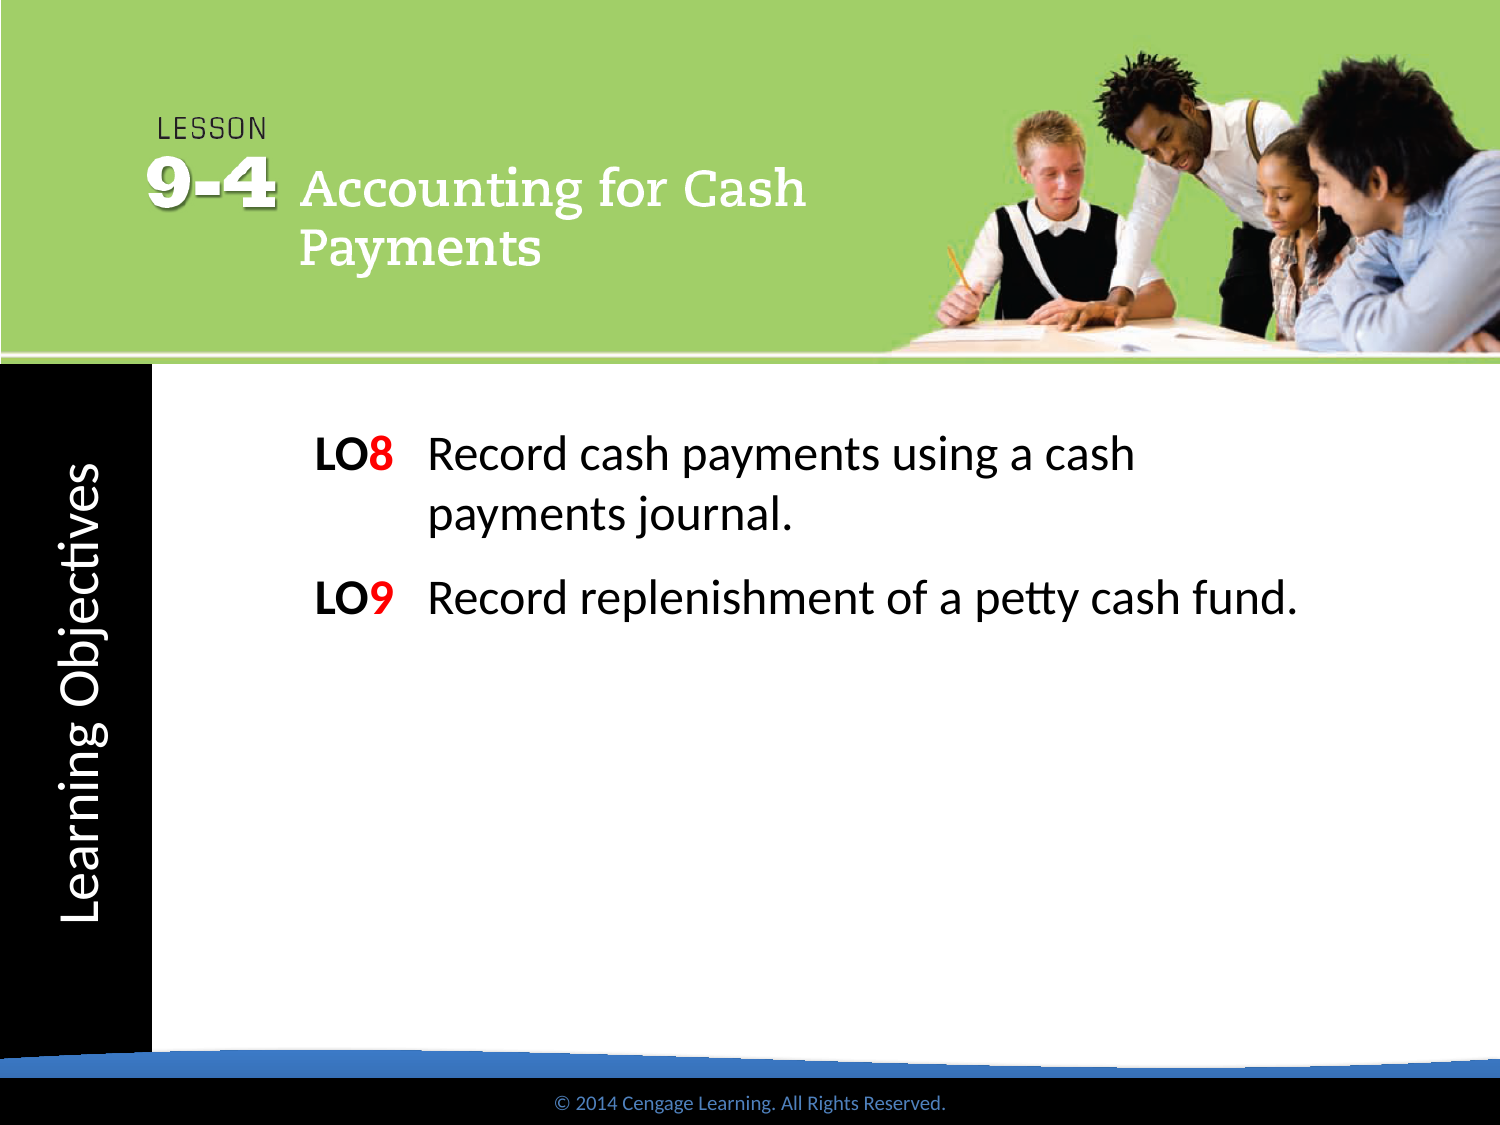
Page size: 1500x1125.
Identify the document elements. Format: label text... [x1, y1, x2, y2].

text_box © 2014 Cengage Learning. All Rights Reserved. [0, 1078, 1500, 1125]
text_box [0, 1050, 1500, 1078]
text_box LO8 Record cash payments using a cash payments journal. LO9 Record replenishment of a petty cash fund. [299, 412, 1350, 803]
text_box Learning Objectives [0, 371, 152, 1058]
picture [0, 0, 1500, 364]
